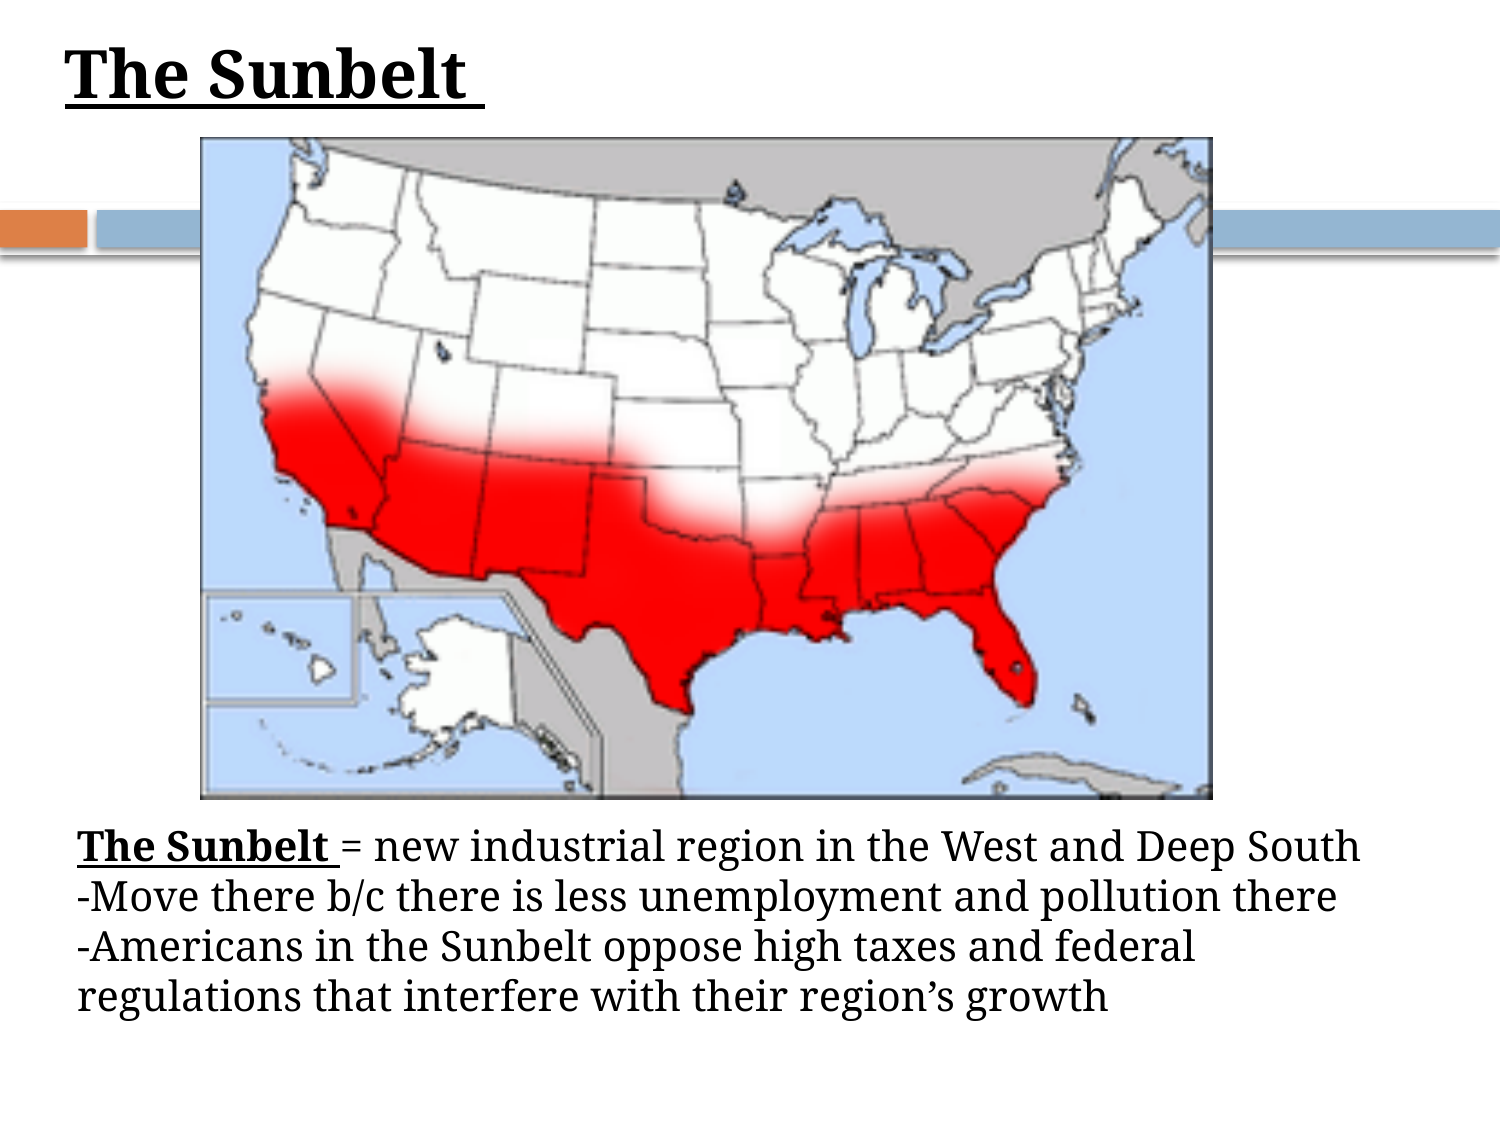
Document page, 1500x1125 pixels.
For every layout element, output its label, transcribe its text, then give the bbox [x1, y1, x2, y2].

picture [199, 137, 1213, 800]
text_box The Sunbelt = new industrial region in the West and Deep South -Move there b/c there is less unemployment and pollution there -Americans in the Sunbelt oppose high taxes and federal regulations that interfere with their region’s growth [62, 812, 1425, 1073]
text_box The Sunbelt [49, 24, 725, 120]
